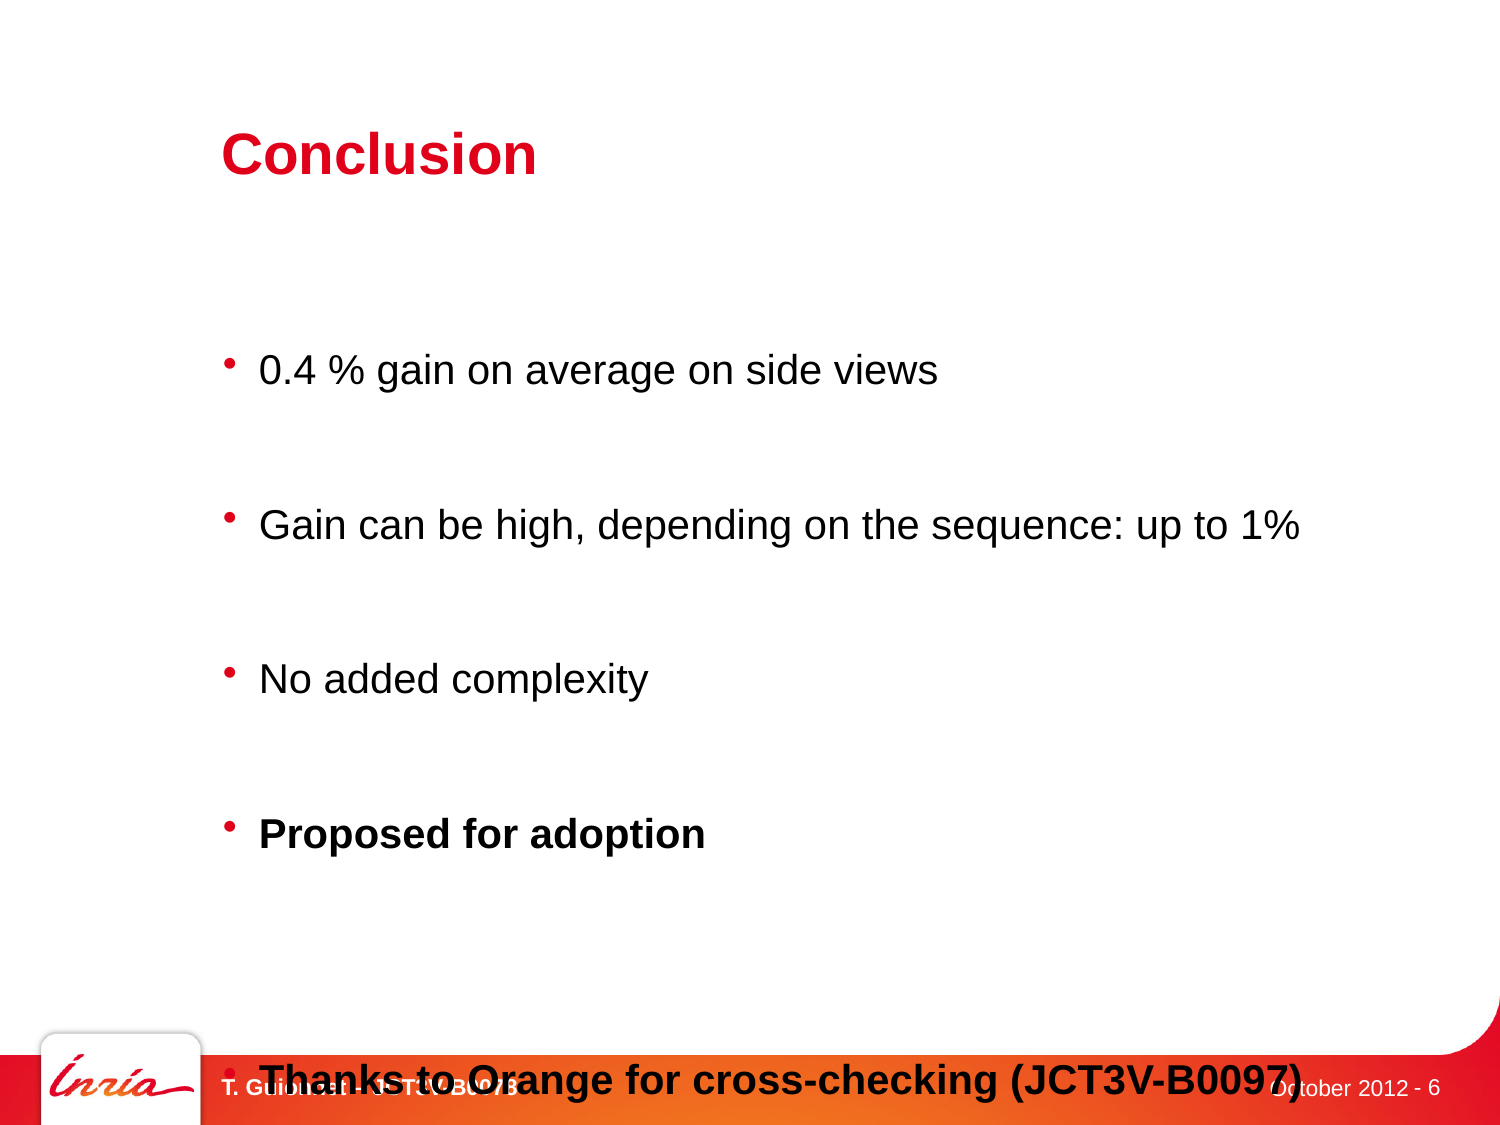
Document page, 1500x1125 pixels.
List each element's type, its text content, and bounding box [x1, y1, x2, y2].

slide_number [1078, 1064, 1410, 1110]
picture [0, 947, 1500, 1125]
footer T. Guionnet – JCT3V-B0078 [221, 1064, 1078, 1110]
slide_number - 6 [1413, 1064, 1500, 1110]
title Conclusion [221, 57, 1459, 246]
list 0.4 % gain on average on side views Gain can be high, depending on the sequence: up to 1% No added complexity Proposed for adoption Thanks to Orange for cross-checking (JCT3V-B0097) [222, 280, 1480, 1025]
